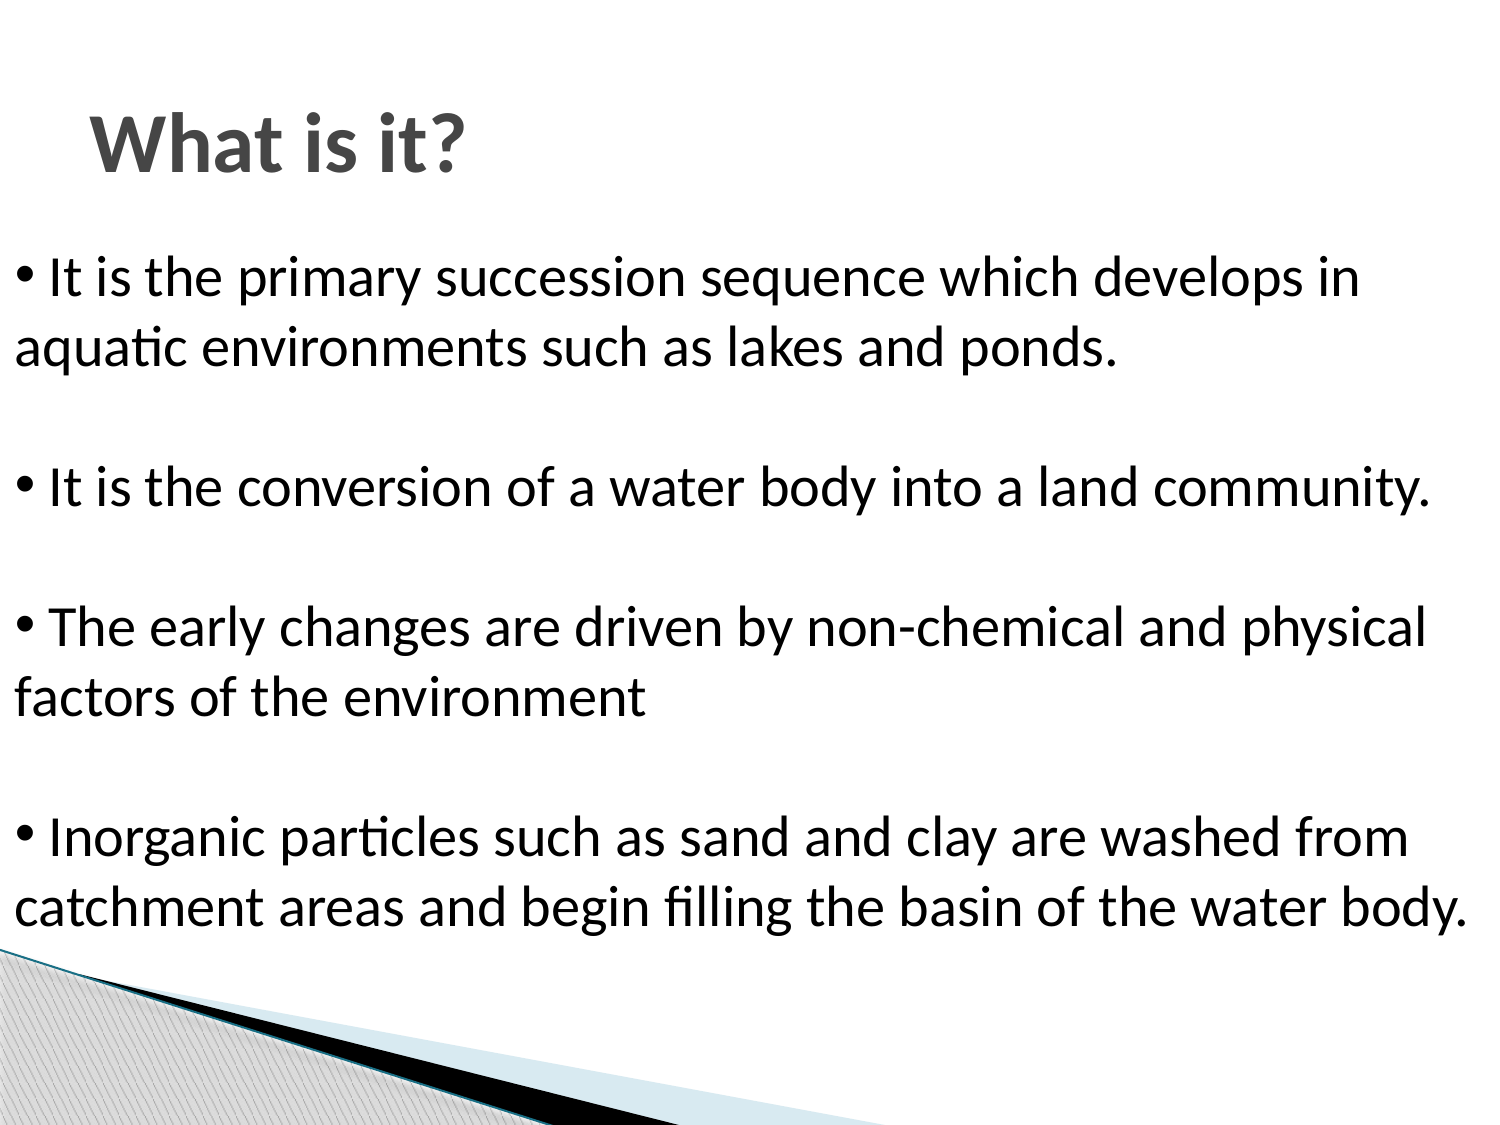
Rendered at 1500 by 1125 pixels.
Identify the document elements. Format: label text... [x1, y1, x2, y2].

title What is it? [75, 45, 1425, 230]
text_box It is the primary succession sequence which develops in aquatic environments such as lakes and ponds. It is the conversion of a water body into a land community. The early changes are driven by non-chemical and physical factors of the environment Inorganic particles such as sand and clay are washed from catchment areas and begin filling the basin of the water body. [0, 230, 1500, 946]
